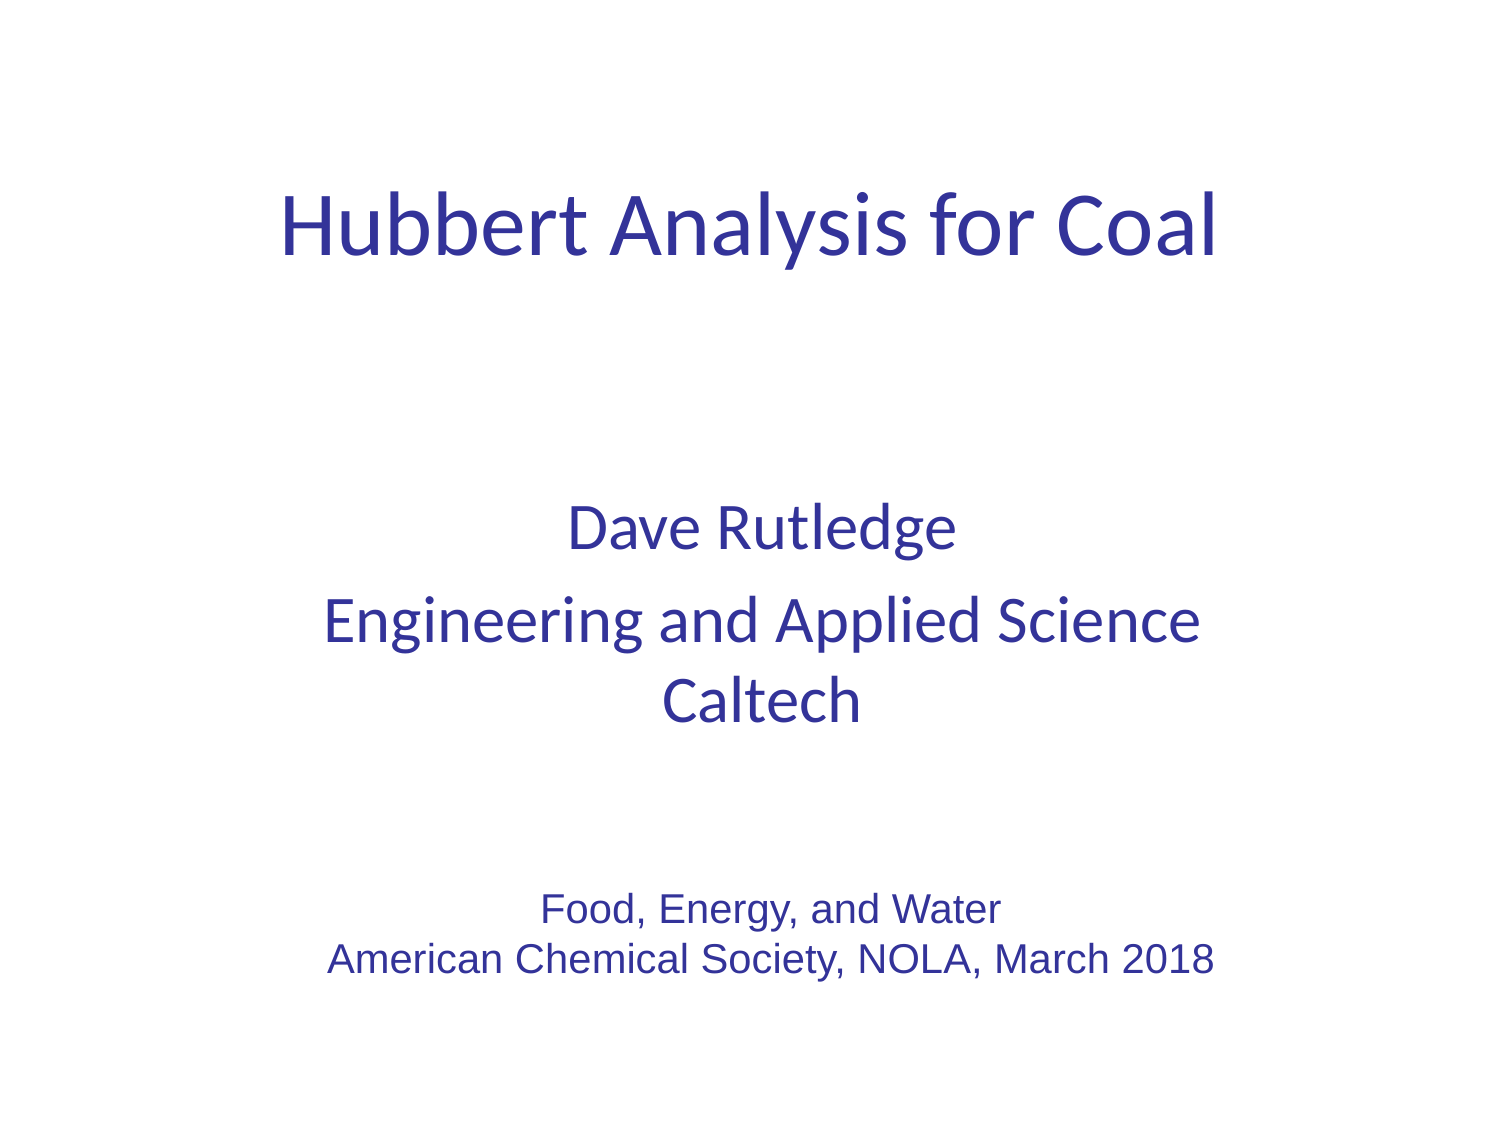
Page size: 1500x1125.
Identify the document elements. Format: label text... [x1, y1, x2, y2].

text_box Food, Energy, and Water American Chemical Society, NOLA, March 2018 [312, 874, 1230, 990]
subtitle Dave Rutledge Engineering and Applied Science Caltech [237, 474, 1288, 775]
title Hubbert Analysis for Coal [112, 125, 1388, 313]
